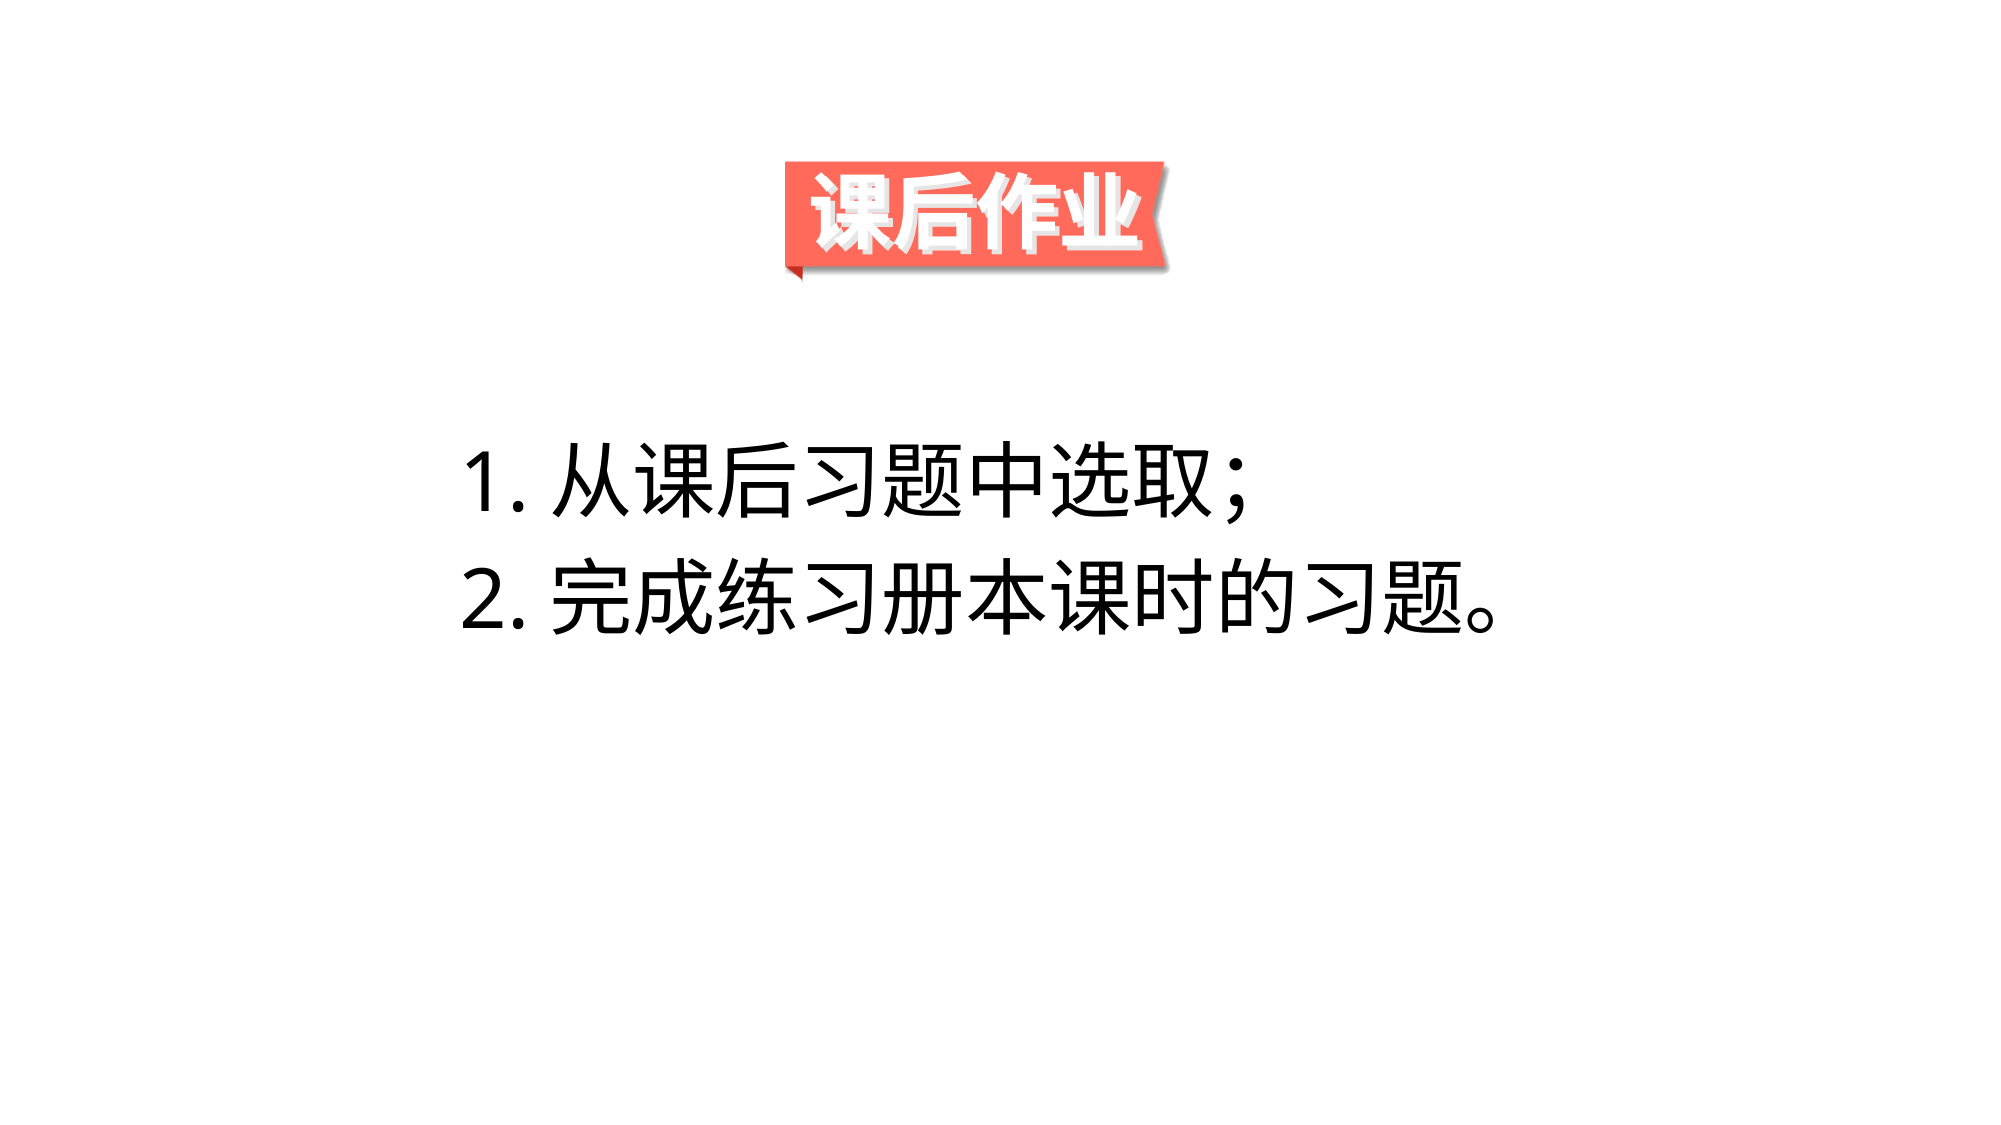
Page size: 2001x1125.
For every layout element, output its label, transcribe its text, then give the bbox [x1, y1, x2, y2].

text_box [775, 137, 1224, 363]
text_box 1.从课后习题中选取； 2.完成练习册本课时的习题。 [444, 420, 1633, 639]
